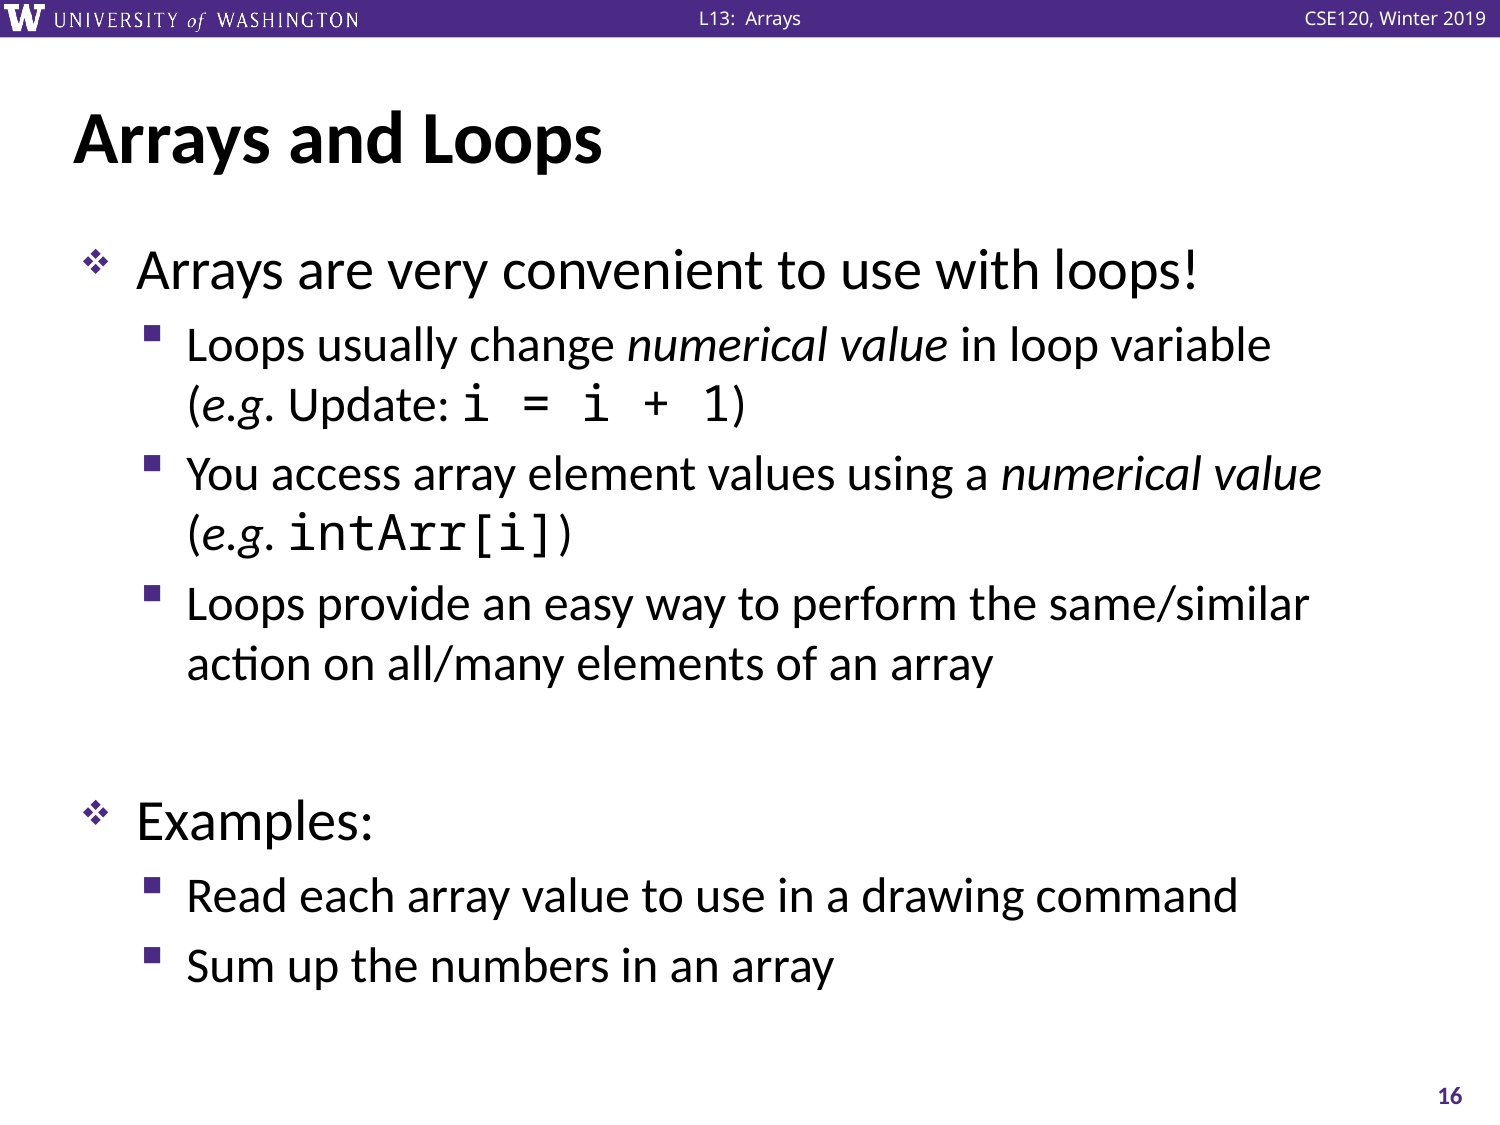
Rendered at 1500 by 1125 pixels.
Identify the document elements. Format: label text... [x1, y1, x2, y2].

list Arrays are very convenient to use with loops! Loops usually change numerical value in loop variable (e.g. Update: i = i + 1) You access array element values using a numerical value (e.g. intArr[i]) Loops provide an easy way to perform the same/similar action on all/many elements of an array Examples: Read each array value to use in a drawing command Sum up the numbers in an array [64, 223, 1438, 1040]
title Arrays and Loops [58, 71, 1438, 197]
slide_number 16 [1400, 1065, 1500, 1125]
picture [4, 4, 358, 32]
